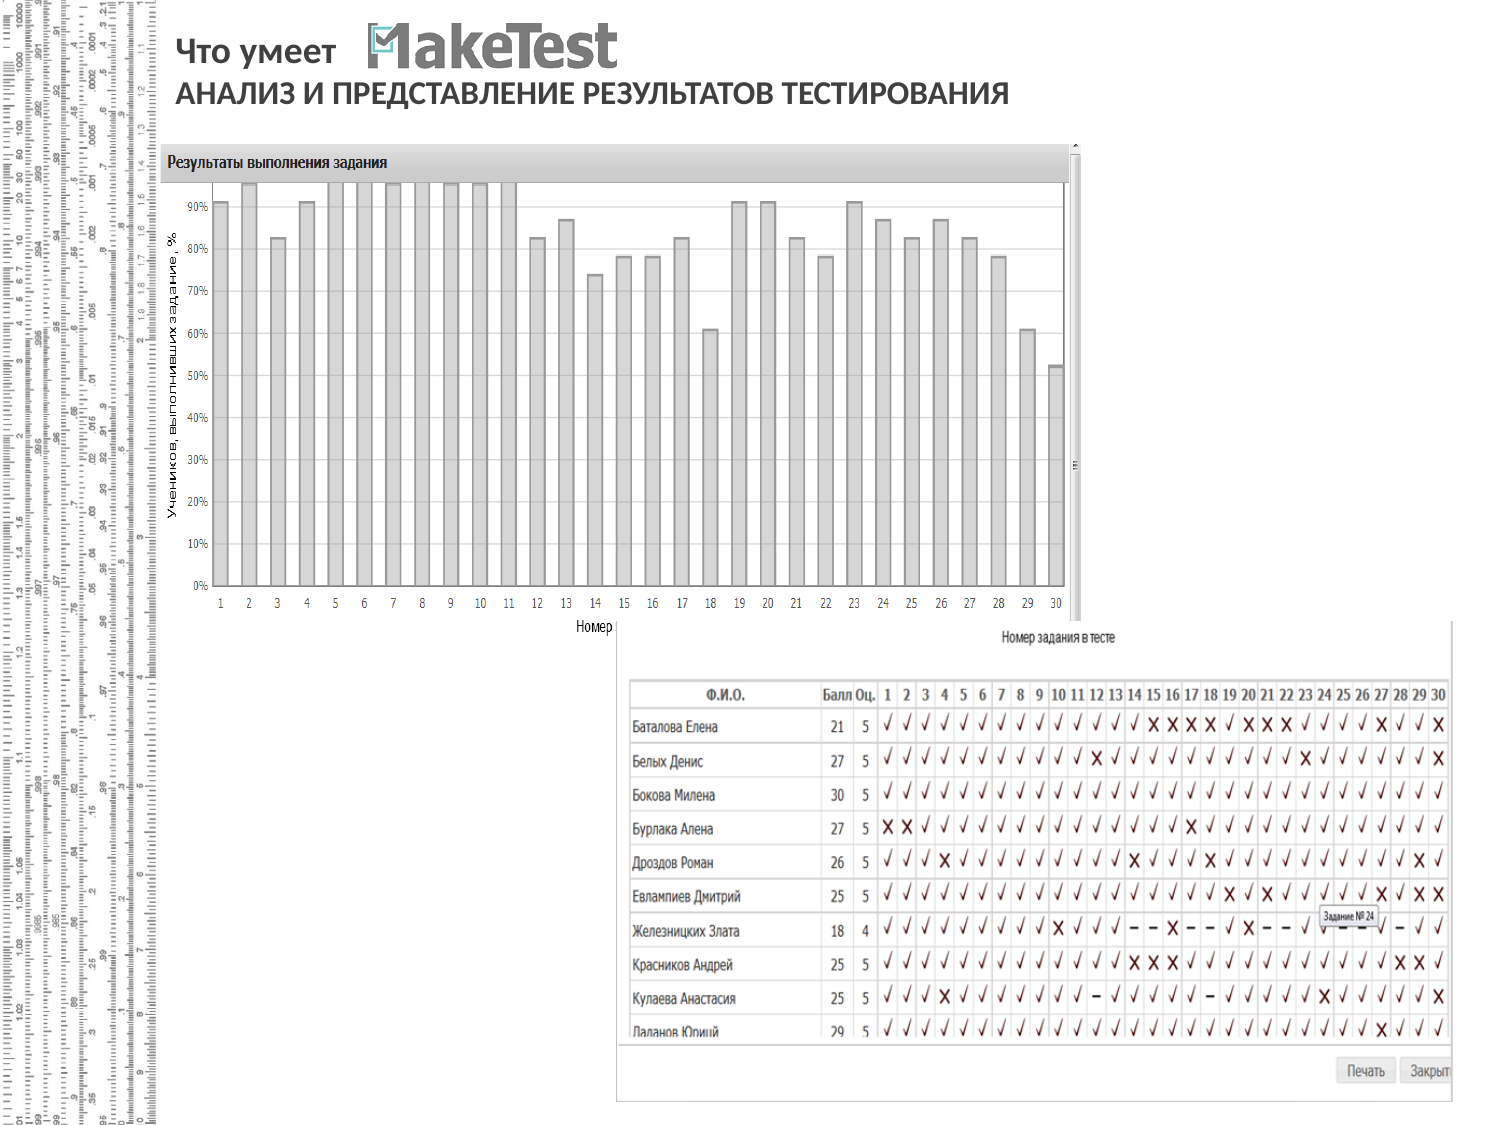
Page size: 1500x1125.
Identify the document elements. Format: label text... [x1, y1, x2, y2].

picture [0, 0, 1453, 1125]
text_box Что умеет АНАЛИЗ И ПРЕДСТАВЛЕНИЕ РЕЗУЛЬТАТОВ ТЕСТИРОВАНИЯ [166, 19, 1415, 119]
picture [367, 23, 617, 69]
